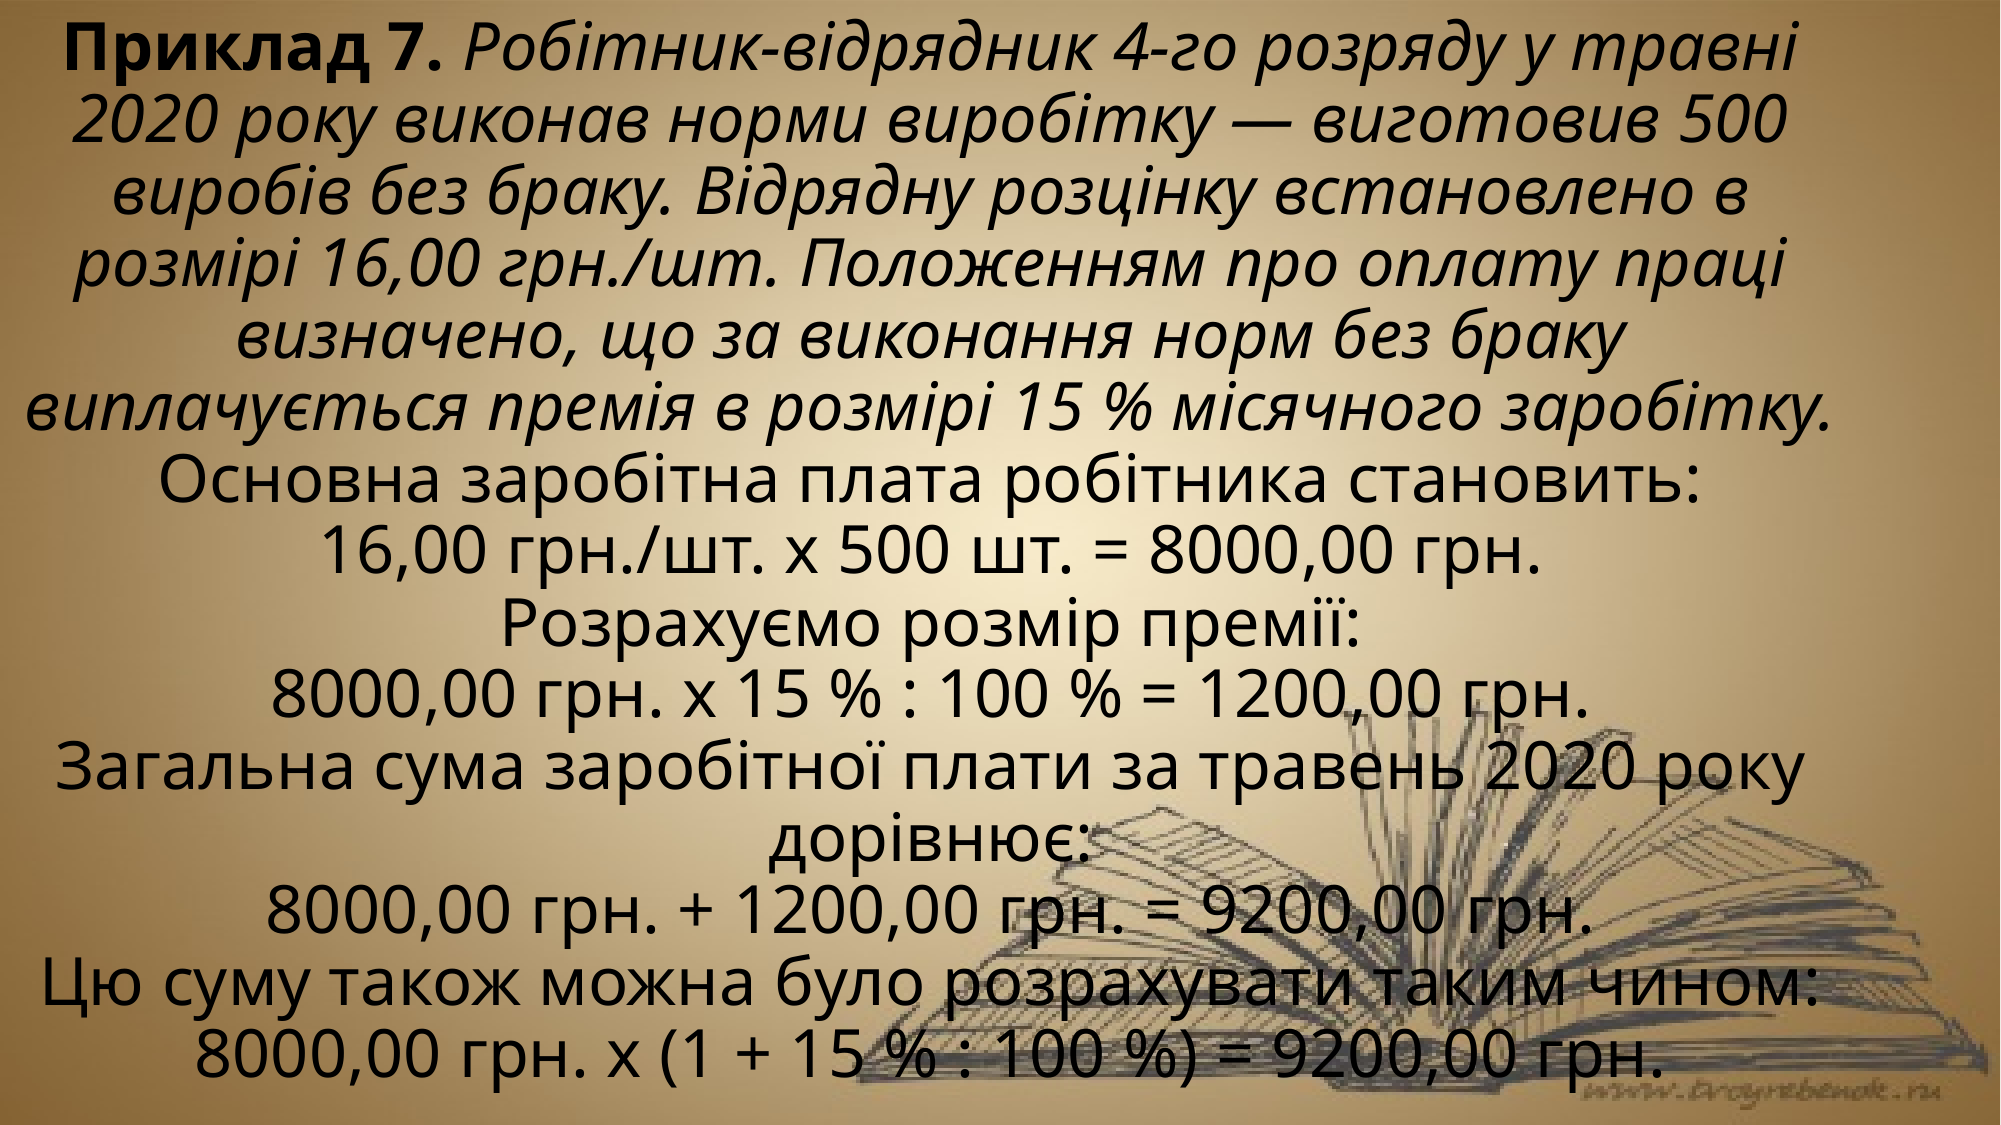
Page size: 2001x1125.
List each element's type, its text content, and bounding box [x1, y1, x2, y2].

title Приклад 7. Робітник-відрядник 4-го розряду у травні 2020 року виконав норми виробітку — виготовив 500 виробів без браку. Відрядну розцінку встановлено в розмірі 16,00 грн./шт. Положенням про оплату праці визначено, що за виконання норм без браку виплачується премія в розмірі 15 % місячного заробітку. Основна заробітна плата робітника становить: 16,00 грн./шт. х 500 шт. = 8000,00 грн. Розрахуємо розмір премії: 8000,00 грн. х 15 % : 100 % = 1200,00 грн. Загальна сума заробітної плати за травень 2020 року дорівнює: 8000,00 грн. + 1200,00 грн. = 9200,00 грн. Цю суму також можна було розрахувати таким чином: 8000,00 грн. х (1 + 15 % : 100 %) = 9200,00 грн. [0, 59, 1863, 1125]
picture [0, 0, 2001, 1125]
